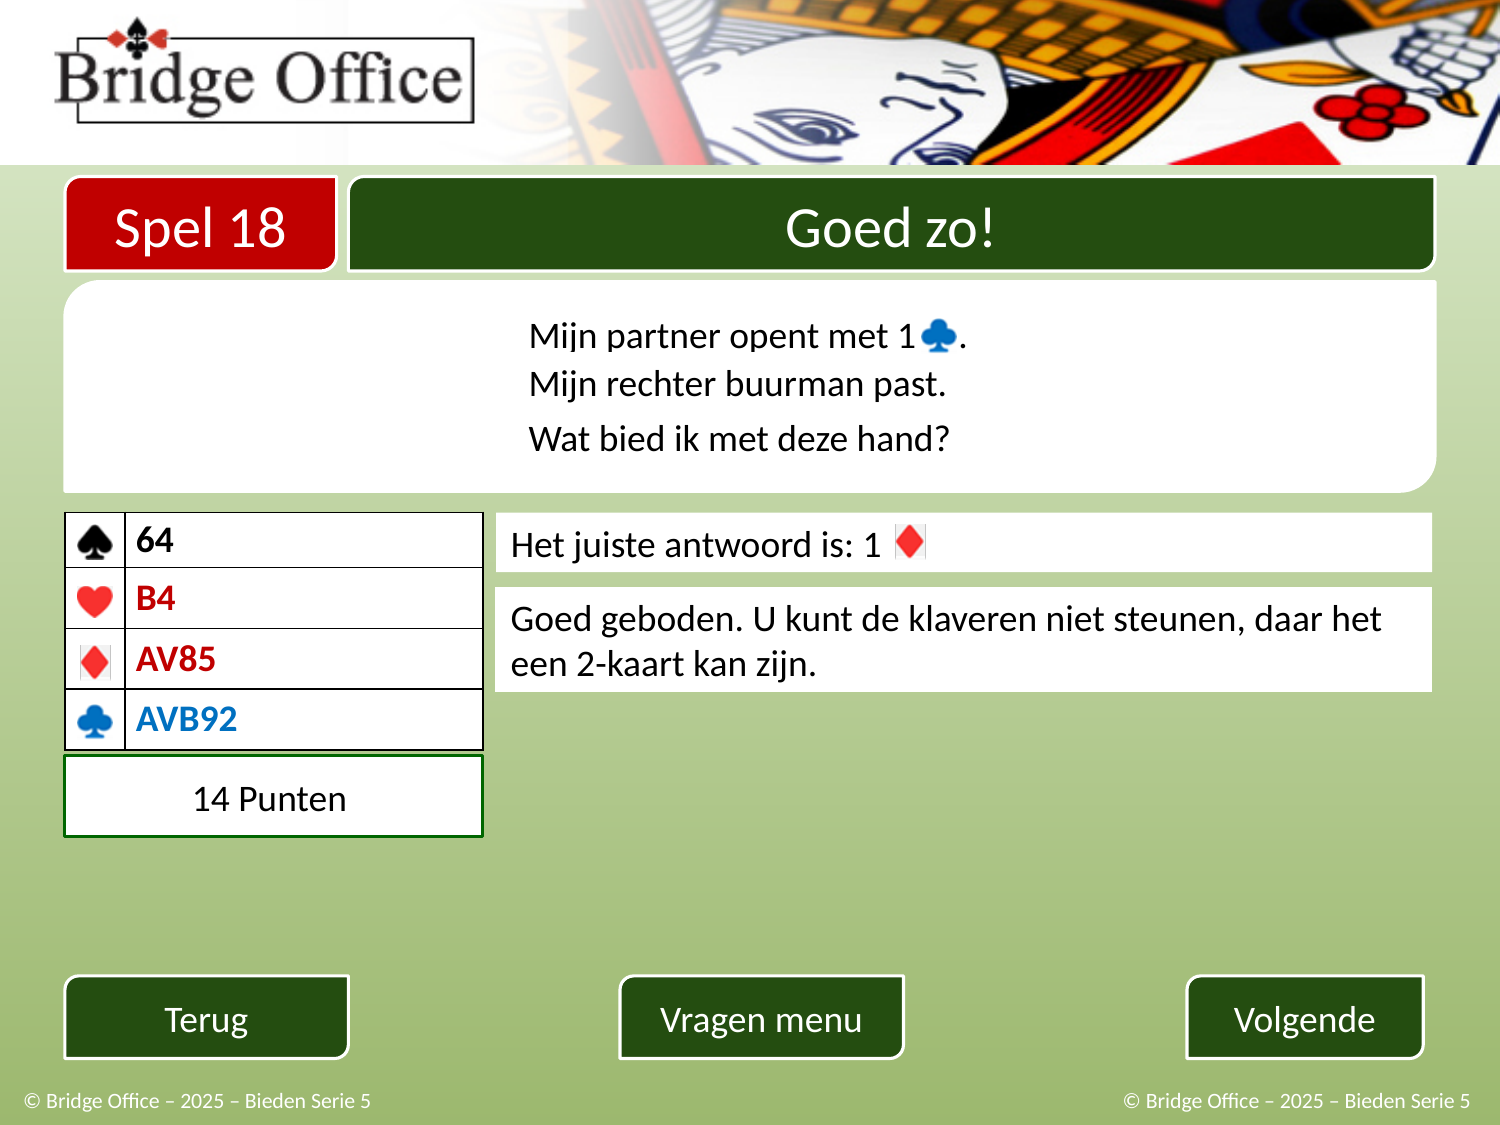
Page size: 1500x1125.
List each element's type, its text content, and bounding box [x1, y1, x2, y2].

text_box Goed geboden. U kunt de klaveren niet steunen, daar het een 2-kaart kan zijn. [495, 587, 1432, 692]
text_box [63, 280, 1437, 493]
picture [0, 0, 1500, 166]
table_header [66, 513, 124, 567]
text_box © Bridge Office – 2025 – Bieden Serie 5 [1107, 1079, 1500, 1121]
table_cell [66, 690, 124, 749]
picture [77, 644, 114, 681]
text_box Vragen menu [618, 974, 906, 1061]
picture [77, 703, 114, 740]
text_box Mijn partner opent met 1 . [513, 303, 1022, 364]
table_cell AV85 [126, 629, 482, 688]
table_cell [66, 568, 124, 628]
text_box 14 Punten [63, 754, 484, 838]
table_cell AVB92 [126, 690, 482, 749]
text_box Volgende [1185, 974, 1425, 1061]
picture [920, 318, 957, 354]
text_box © Bridge Office – 2025 – Bieden Serie 5 [8, 1079, 393, 1121]
table_cell [66, 629, 124, 688]
text_box Terug [63, 974, 350, 1061]
picture [77, 524, 114, 561]
picture [892, 524, 928, 561]
picture [77, 585, 114, 618]
text_box Wat bied ik met deze hand? [513, 406, 987, 467]
text_box Het juiste antwoord is: 1 [496, 512, 1433, 573]
table_cell B4 [126, 568, 482, 628]
text_box Mijn rechter buurman past. [513, 352, 987, 406]
table_header 64 [126, 513, 482, 567]
text_box Goed zo! [346, 178, 1437, 273]
text_box Spel 18 [63, 178, 339, 273]
